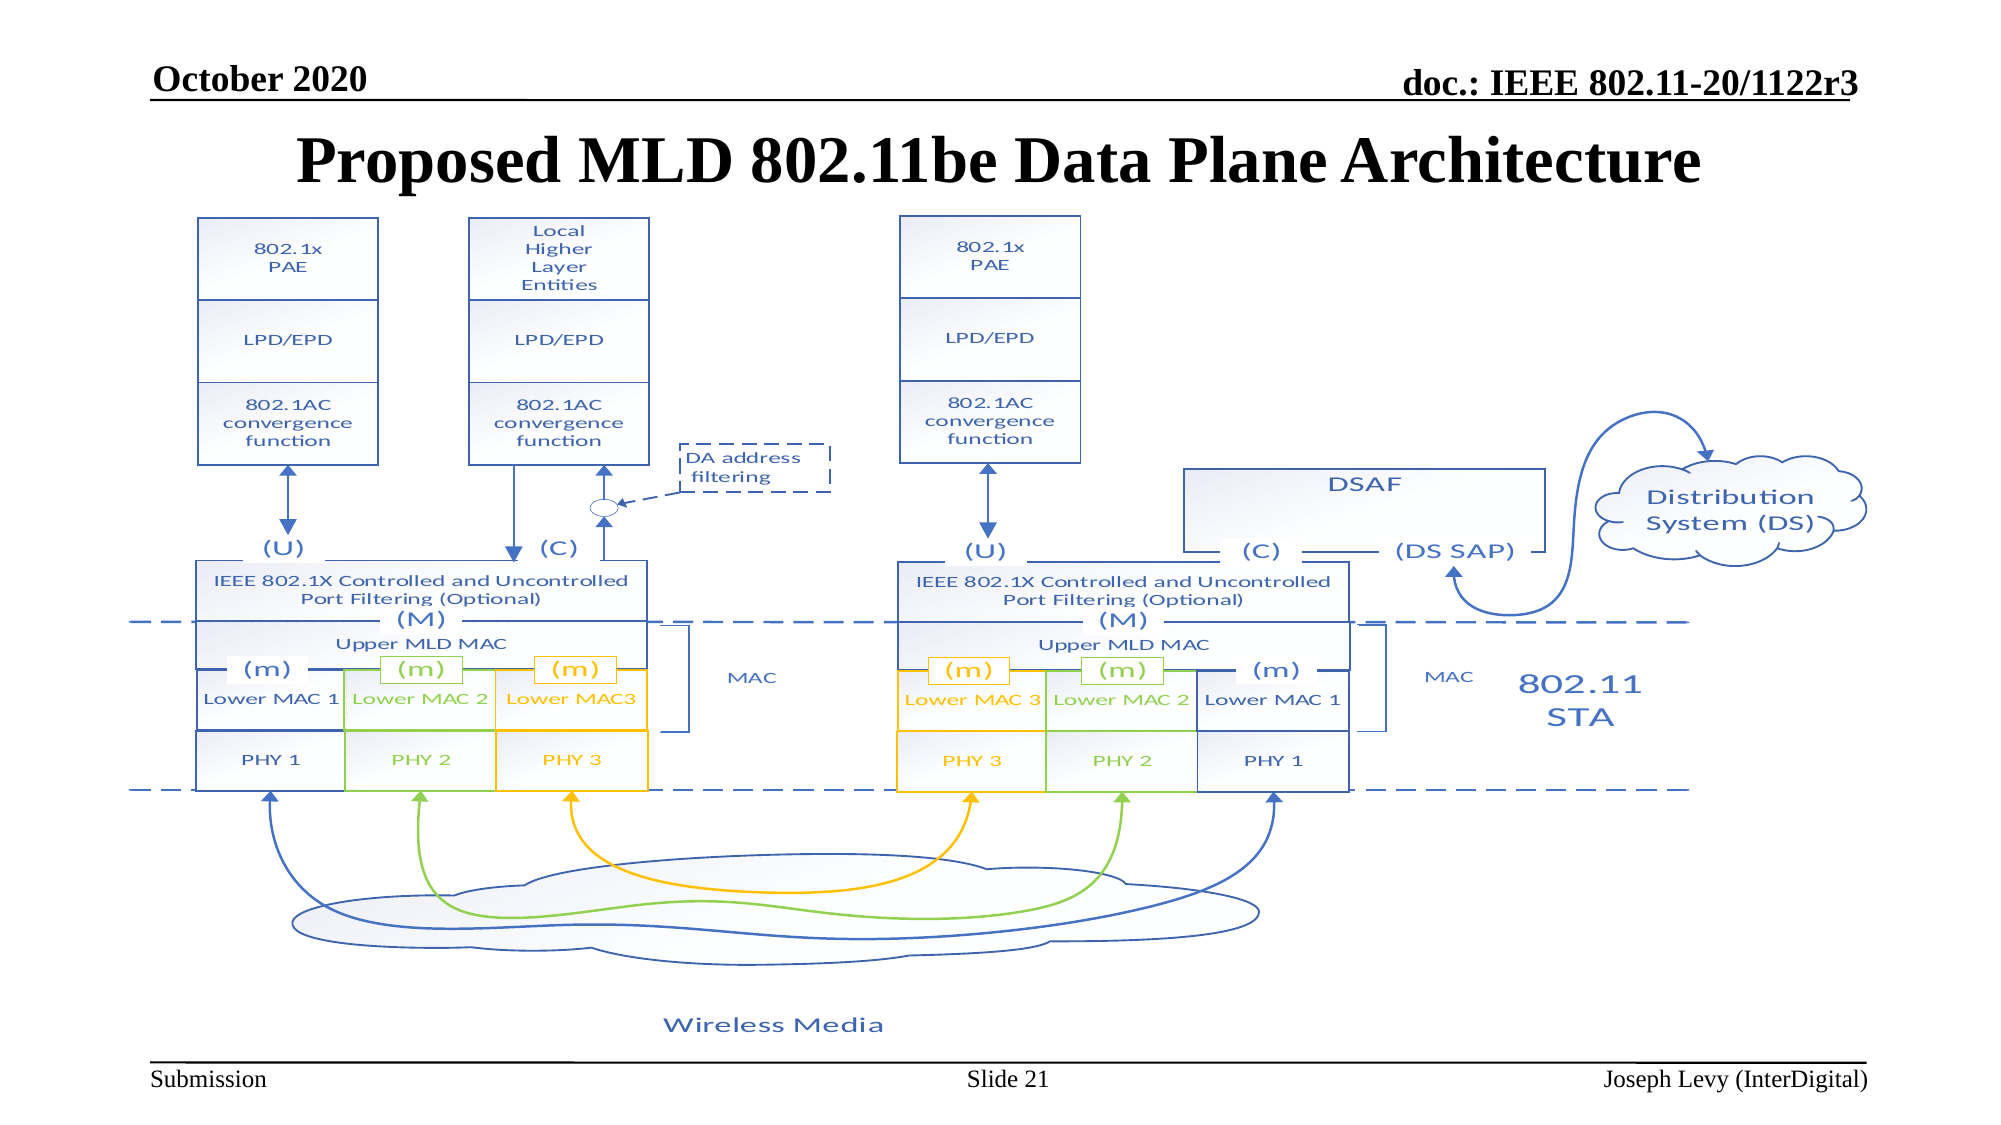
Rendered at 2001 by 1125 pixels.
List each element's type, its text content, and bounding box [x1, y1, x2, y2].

title Proposed MLD 802.11be Data Plane Architecture [149, 112, 1850, 201]
picture [124, 212, 1869, 1051]
footer Joseph Levy (InterDigital) [1171, 1062, 1869, 1093]
slide_number Slide 21 [950, 1062, 1067, 1123]
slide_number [152, 54, 563, 100]
